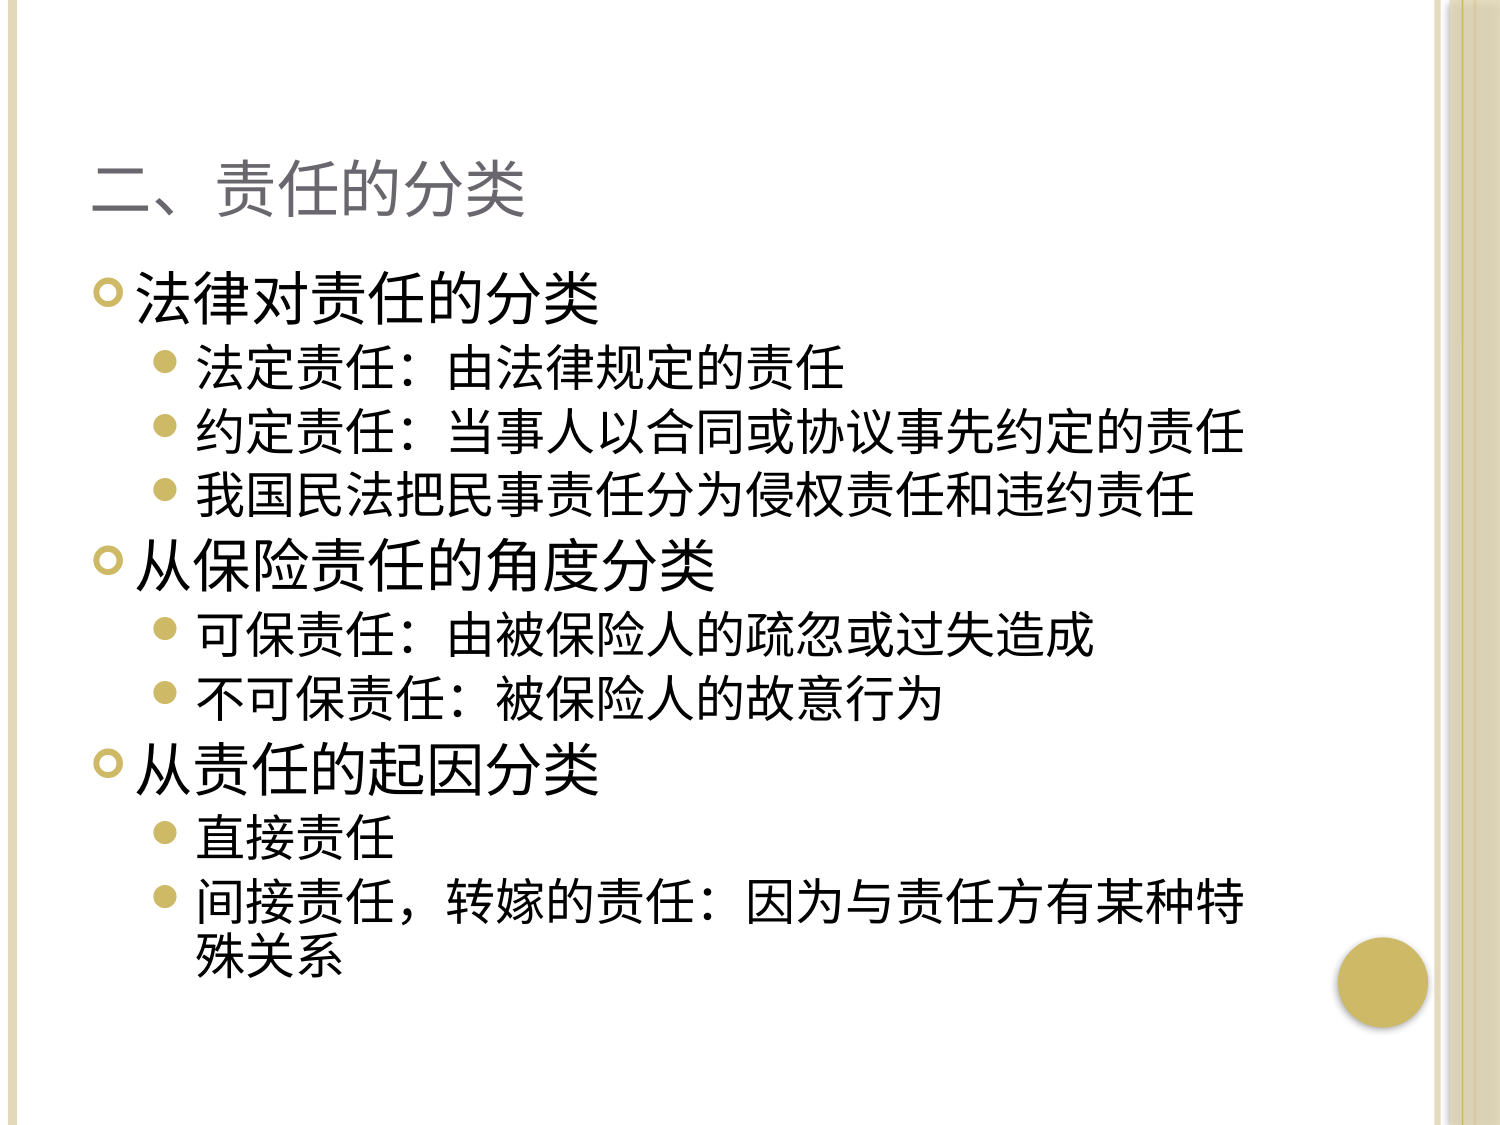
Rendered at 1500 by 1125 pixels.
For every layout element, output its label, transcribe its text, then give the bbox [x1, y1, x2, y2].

title 二、责任的分类 [75, 45, 1300, 233]
list 法律对责任的分类 法定责任：由法律规定的责任 约定责任：当事人以合同或协议事先约定的责任 我国民法把民事责任分为侵权责任和违约责任 从保险责任的角度分类 可保责任：由被保险人的疏忽或过失造成 不可保责任：被保险人的故意行为 从责任的起因分类 直接责任 间接责任，转嫁的责任：因为与责任方有某种特殊关系 [74, 262, 1301, 1063]
